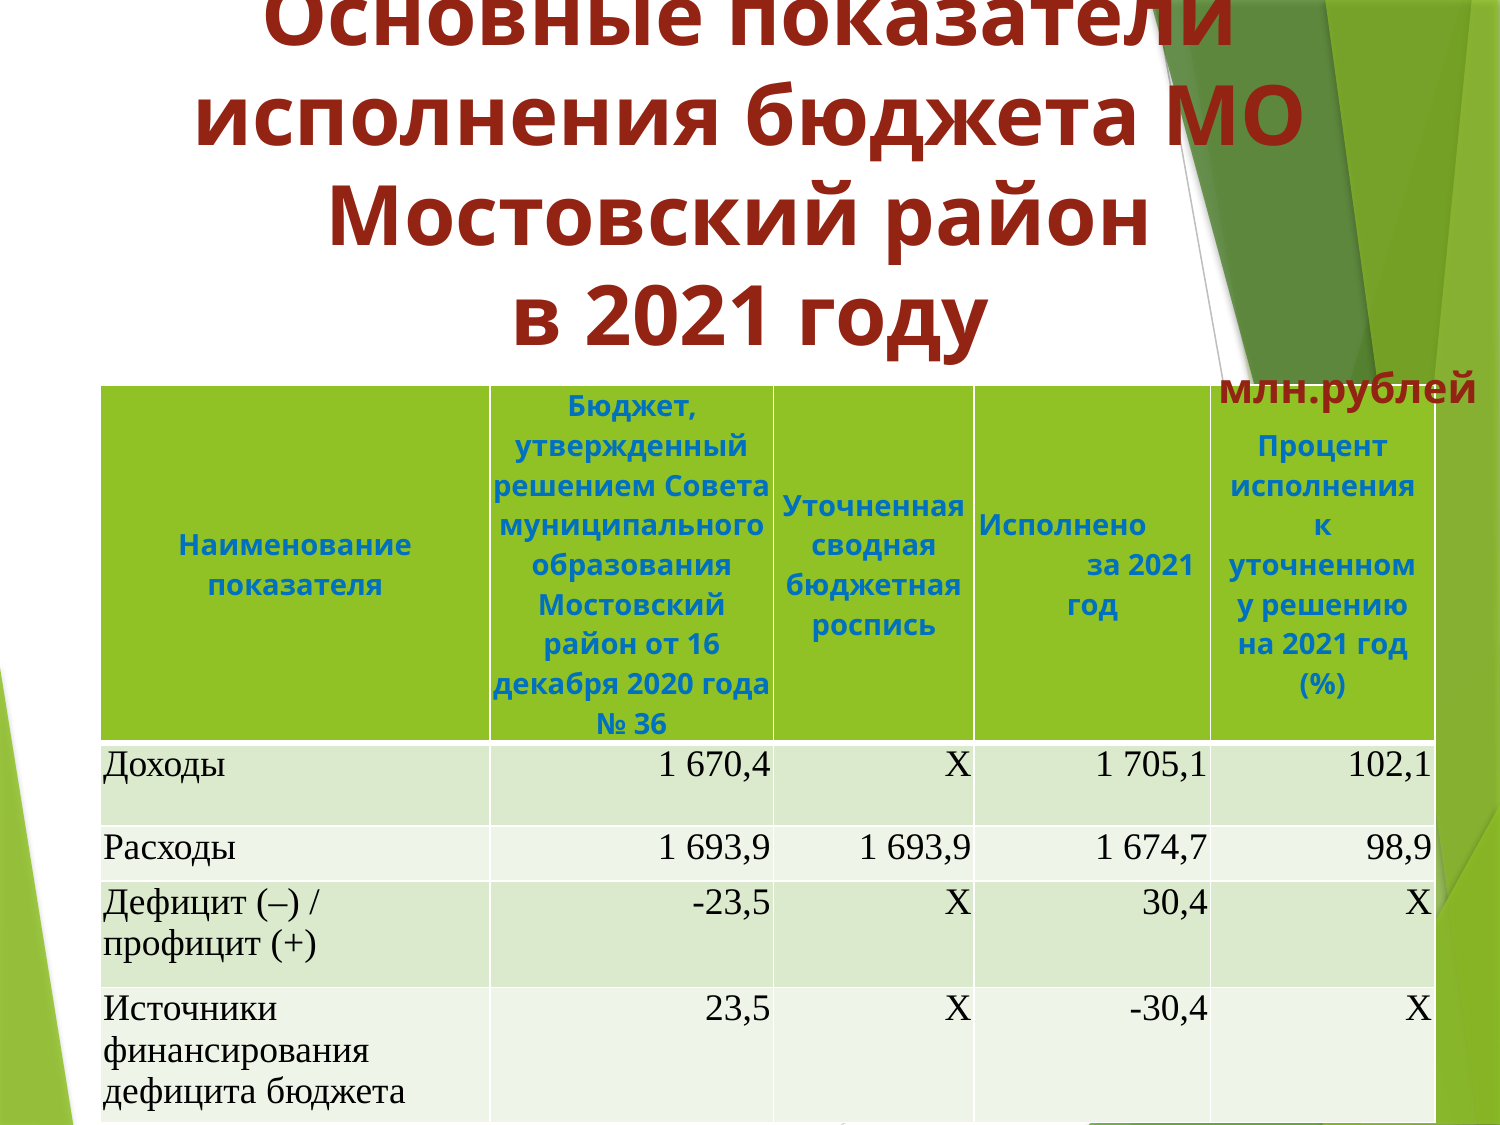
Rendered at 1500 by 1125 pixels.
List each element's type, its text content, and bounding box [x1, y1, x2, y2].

table_cell Расходы [101, 827, 489, 880]
table_cell 30,4 [975, 882, 1210, 987]
table_cell Х [774, 988, 973, 1122]
table_cell 1 705,1 [975, 746, 1210, 825]
table_cell 98,9 [1211, 827, 1434, 880]
table_header Исполнено за 2021 год [975, 420, 1210, 740]
table_cell 1 693,9 [491, 827, 773, 880]
table_header Уточненная сводная бюджетная роспись [774, 420, 973, 740]
table_cell Х [1211, 988, 1434, 1122]
table_cell Дефицит (–) / профицит (+) [101, 882, 489, 987]
table_header Наименование показателя [101, 420, 489, 740]
table_cell 1 670,4 [491, 746, 773, 825]
text_box Основные показатели исполнения бюджета МО Мостовский район в 2021 году млн.рублей [7, 0, 1493, 420]
table_cell Х [1211, 882, 1434, 987]
table_cell -30,4 [975, 988, 1210, 1122]
table_cell Доходы [101, 746, 489, 825]
table_cell Х [774, 882, 973, 987]
table_header Бюджет, утвержденный решением Совета муниципального образования Мостовский район от 16 декабря 2020 года № 36 [491, 420, 773, 740]
table_cell 102,1 [1211, 746, 1434, 825]
table_cell 1 674,7 [975, 827, 1210, 880]
table_cell Х [774, 746, 973, 825]
table_cell Источники финансирования дефицита бюджета [101, 988, 489, 1122]
table_cell -23,5 [491, 882, 773, 987]
table_cell 23,5 [491, 988, 773, 1122]
table_cell 1 693,9 [774, 827, 973, 880]
table_header Процент исполнения к уточненному решению на 2021 год (%) [1211, 420, 1434, 740]
